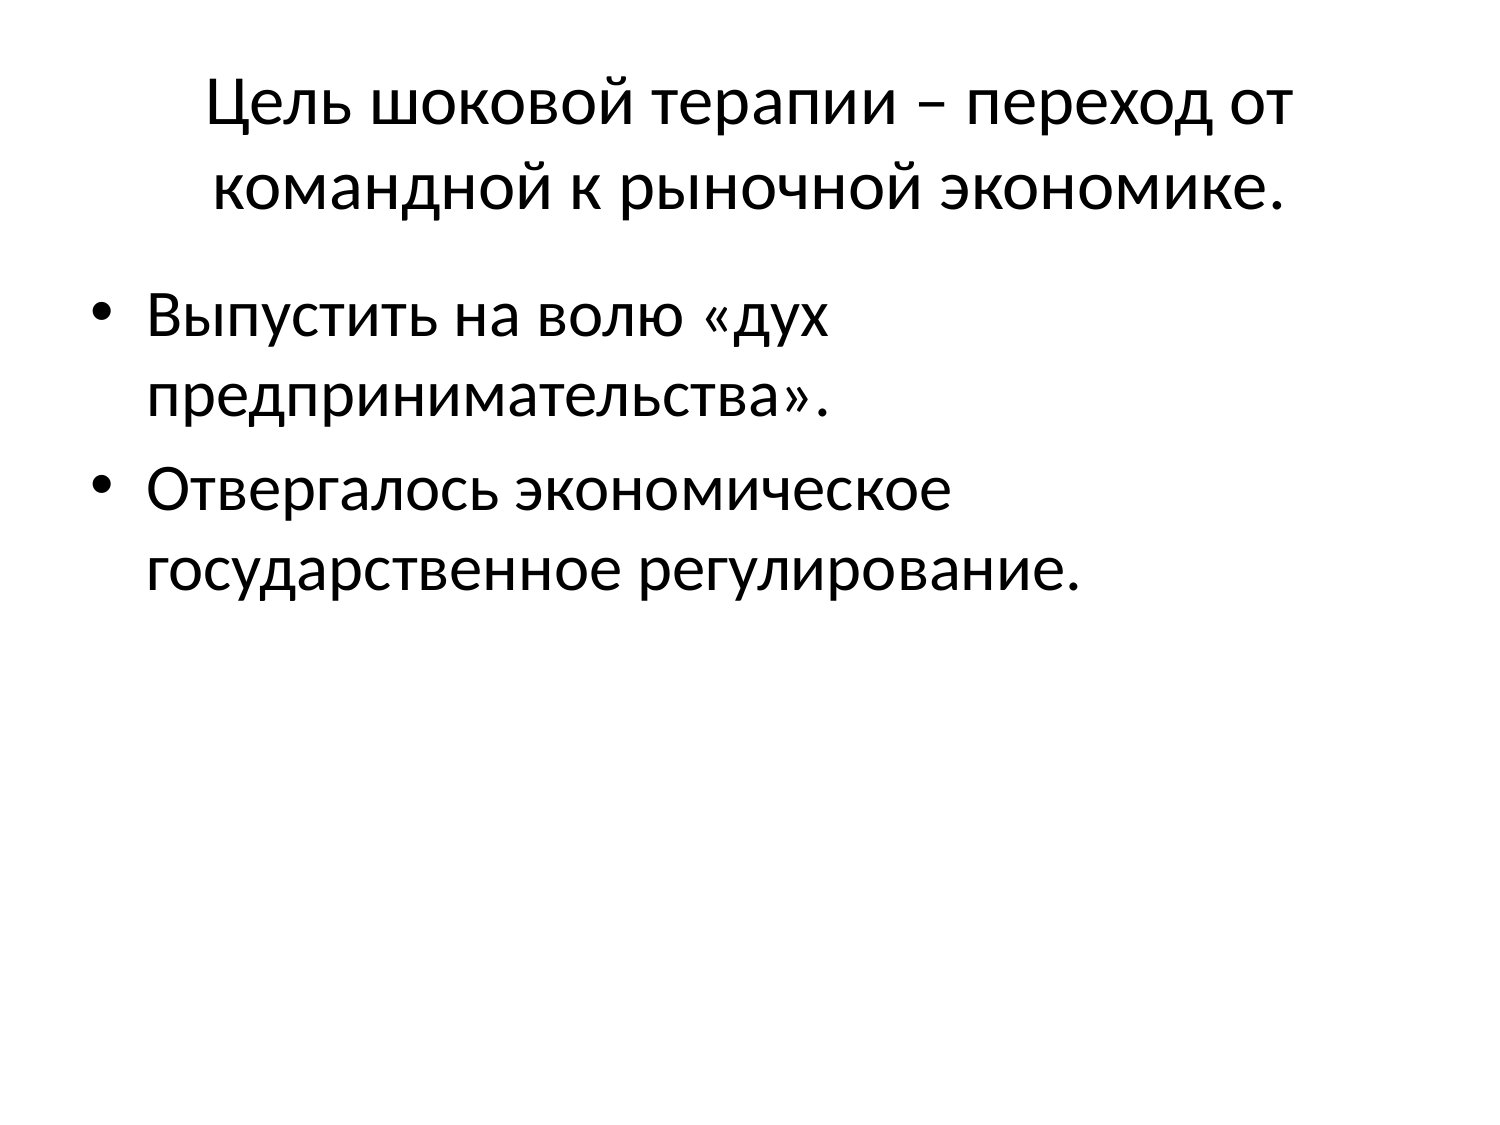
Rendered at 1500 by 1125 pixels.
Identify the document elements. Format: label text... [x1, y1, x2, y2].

title Цель шоковой терапии – переход от командной к рыночной экономике. [75, 45, 1425, 233]
list Выпустить на волю «дух предпринимательства». Отвергалось экономическое государственное регулирование. [75, 262, 1425, 1005]
